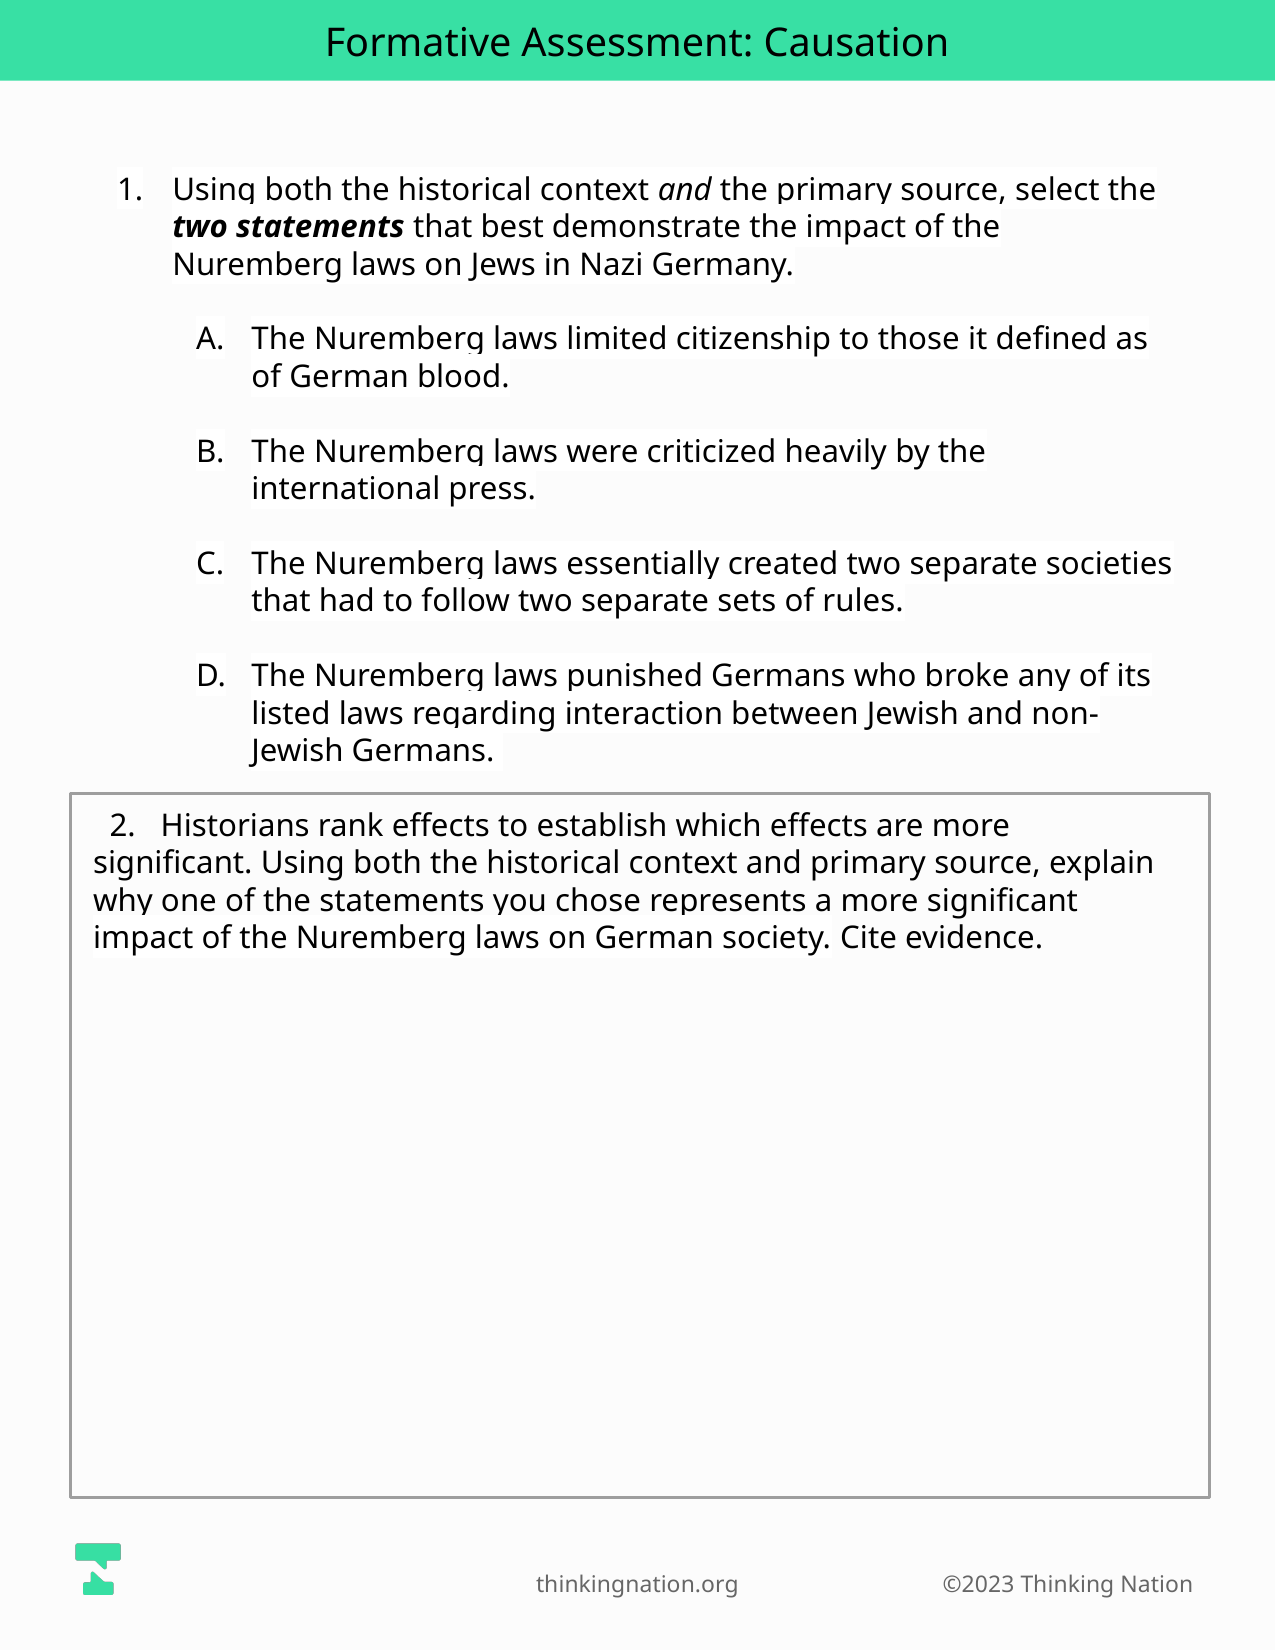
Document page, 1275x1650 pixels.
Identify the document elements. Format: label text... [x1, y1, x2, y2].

text_box [70, 793, 1210, 1498]
text_box thinkingnation.org [486, 1553, 789, 1605]
text_box Formative Assessment: Causation [0, 0, 1275, 81]
text_box Using both the historical context and the primary source, select the two statements that best demonstrate the impact of the Nuremberg laws on Jews in Nazi Germany. The Nuremberg laws limited citizenship to those it defined as of German blood. The Nuremberg laws were criticized heavily by the international press. The Nuremberg laws essentially created two separate societies that had to follow two separate sets of rules. The Nuremberg laws punished Germans who broke any of its listed laws regarding interaction between Jewish and non-Jewish Germans. 2. Historians rank effects to establish which effects are more significant. Using both the historical context and primary source, explain why one of the statements you chose represents a more significant impact of the Nuremberg laws on German society. Cite evidence. [77, 152, 1194, 767]
picture [62, 1533, 134, 1605]
text_box ©2023 Thinking Nation [907, 1553, 1210, 1605]
